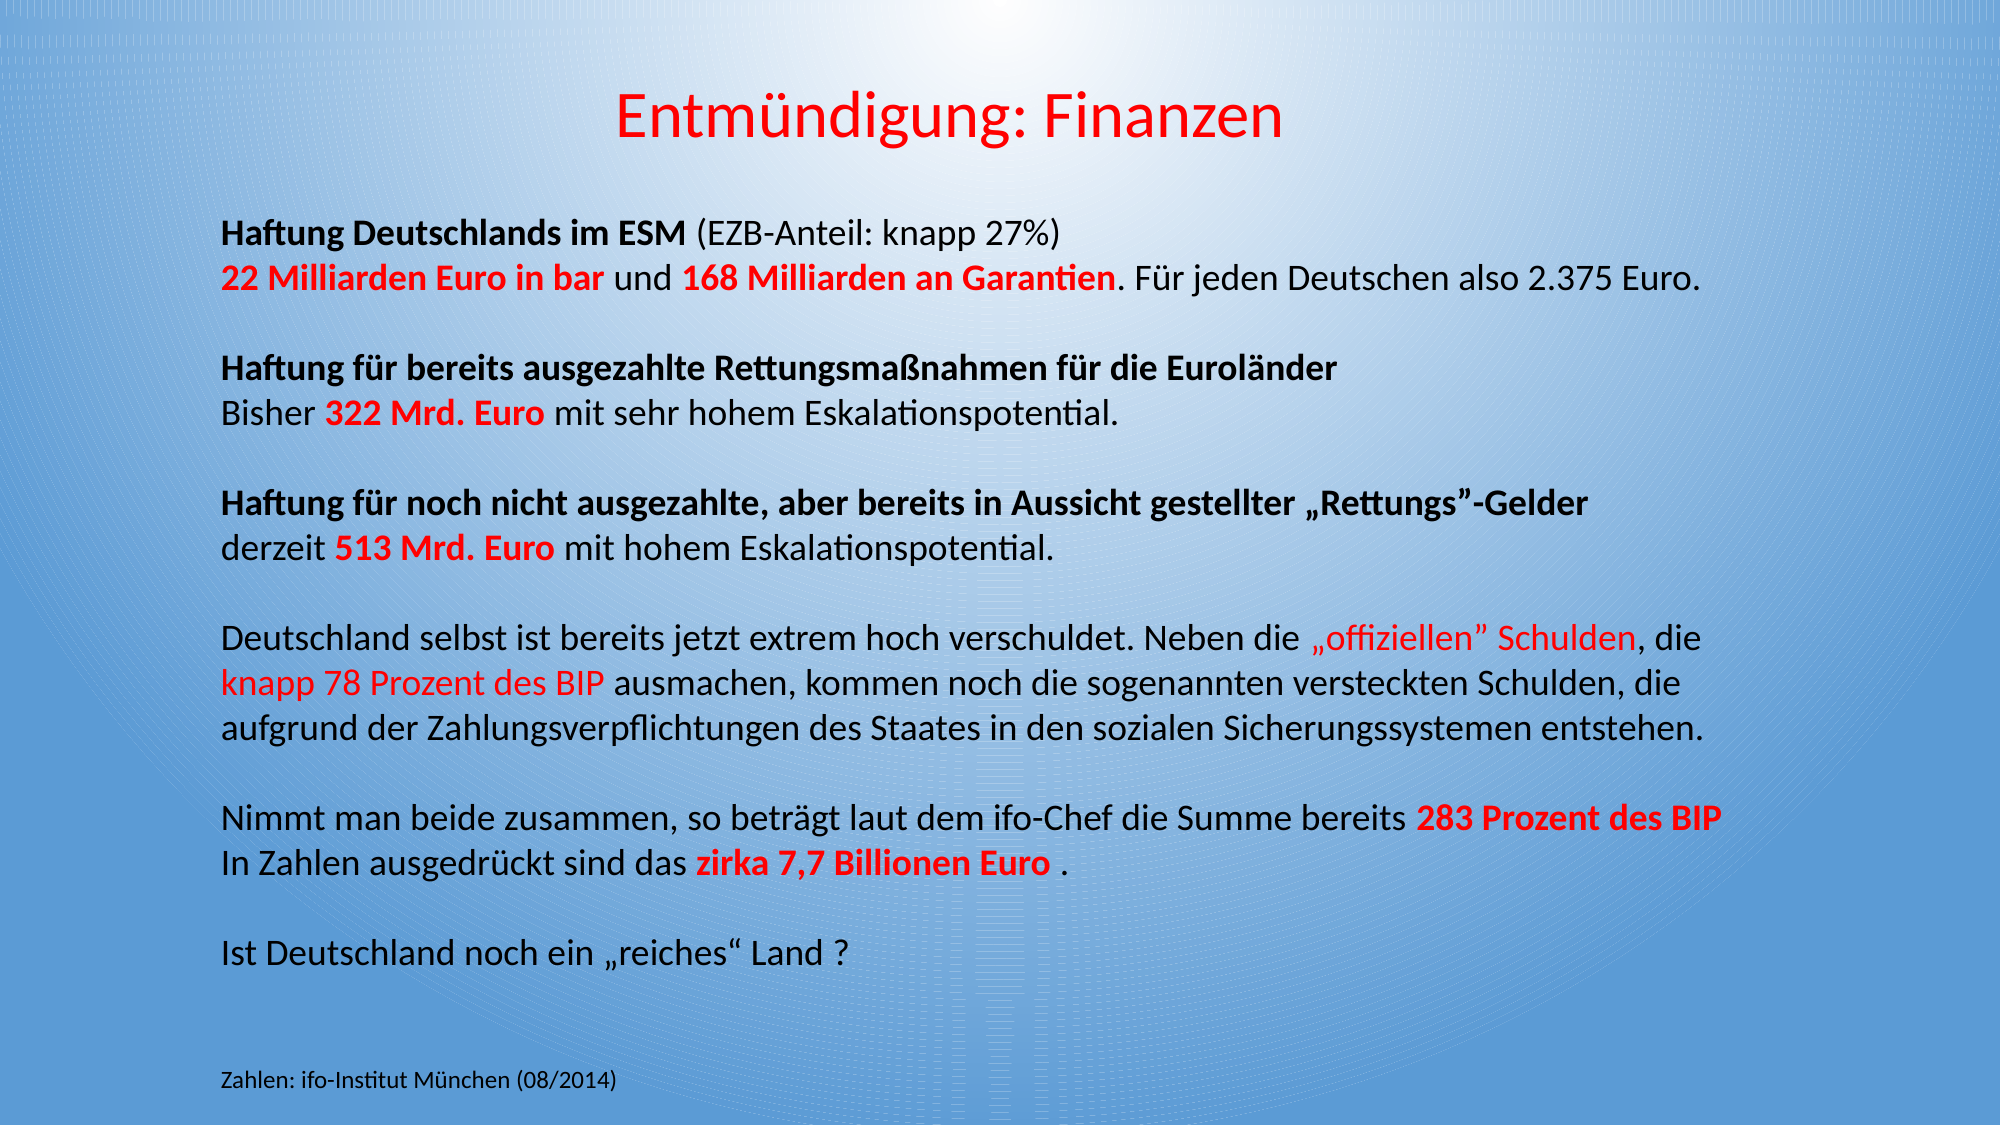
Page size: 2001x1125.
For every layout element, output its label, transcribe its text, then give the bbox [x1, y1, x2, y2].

text_box Haftung Deutschlands im ESM (EZB-Anteil: knapp 27%) 22 Milliarden Euro in bar und 168 Milliarden an Garantien. Für jeden Deutschen also 2.375 Euro. Haftung für bereits ausgezahlte Rettungsmaßnahmen für die Euroländer Bisher 322 Mrd. Euro mit sehr hohem Eskalationspotential. Haftung für noch nicht ausgezahlte, aber bereits in Aussicht gestellter „Rettungs”-Gelder derzeit 513 Mrd. Euro mit hohem Eskalationspotential. Deutschland selbst ist bereits jetzt extrem hoch verschuldet. Neben die „offiziellen” Schulden, die knapp 78 Prozent des BIP ausmachen, kommen noch die sogenannten versteckten Schulden, die aufgrund der Zahlungsverpflichtungen des Staates in den sozialen Sicherungssystemen entstehen. Nimmt man beide zusammen, so beträgt laut dem ifo-Chef die Summe bereits 283 Prozent des BIP In Zahlen ausgedrückt sind das zirka 7,7 Billionen Euro . Ist Deutschland noch ein „reiches“ Land ? Zahlen: ifo-Institut München (08/2014) [206, 200, 1800, 1101]
text_box Entmündigung: Finanzen [281, 63, 1620, 159]
